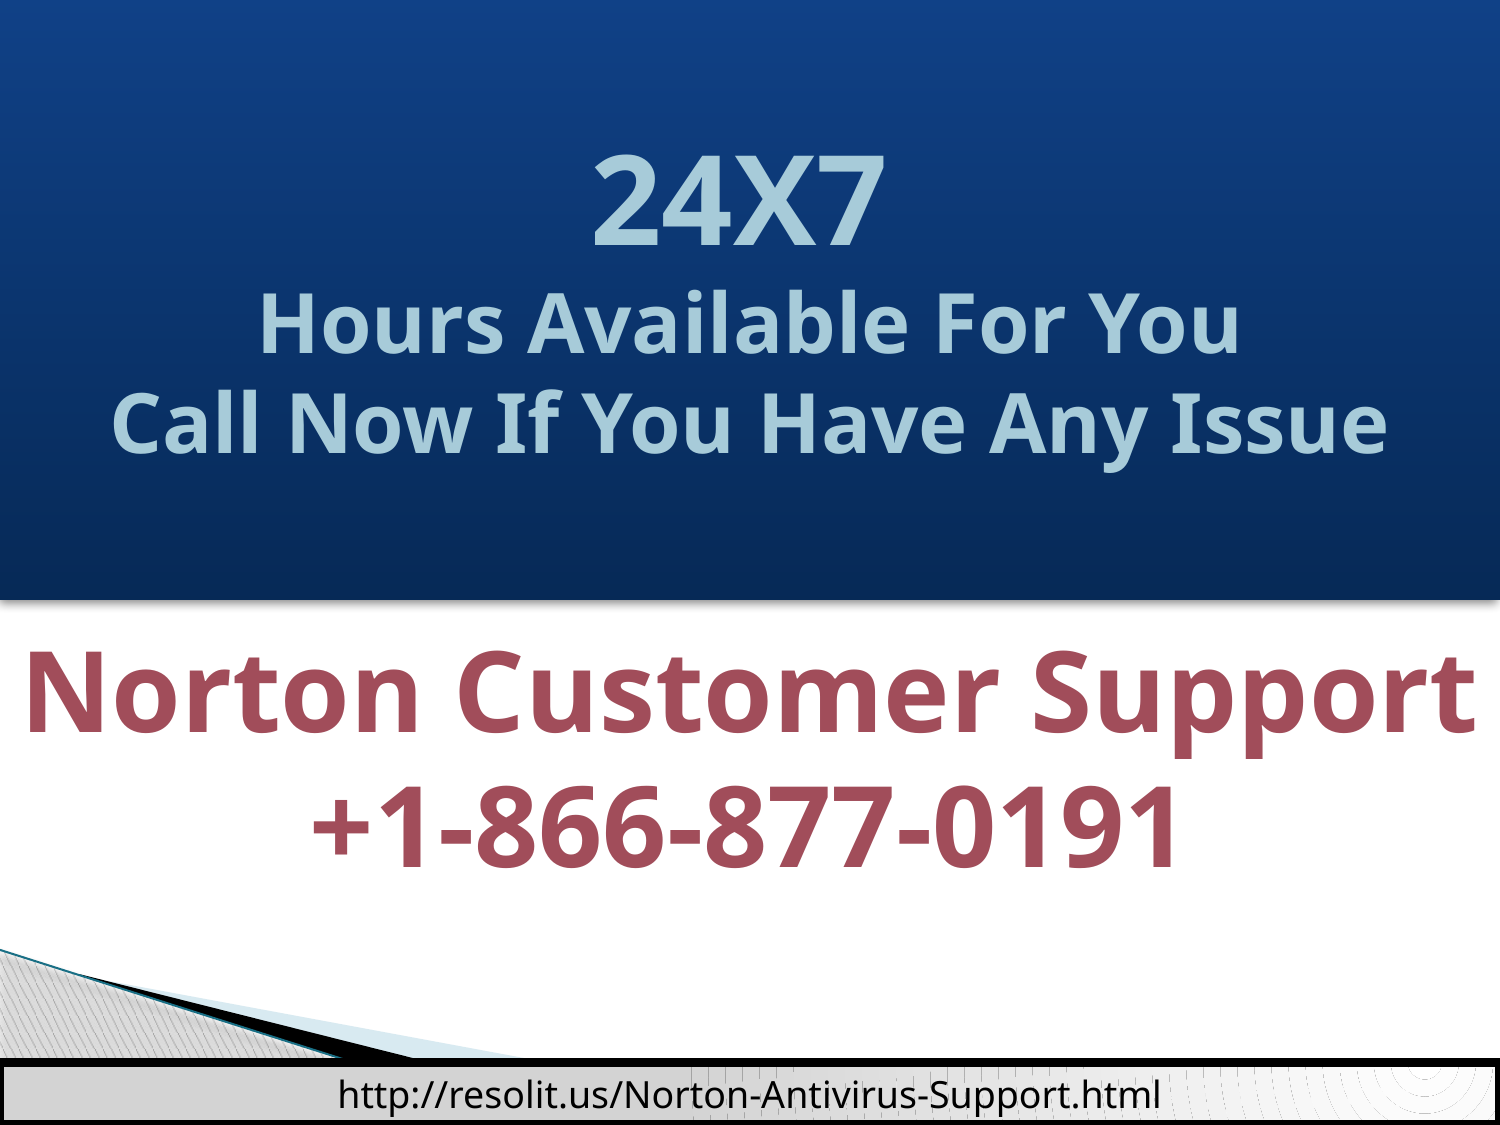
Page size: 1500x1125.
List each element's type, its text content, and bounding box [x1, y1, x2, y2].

text_box http://resolit.us/Norton-Antivirus-Support.html [0, 1058, 1500, 1125]
text_box Norton Customer Support +1-866-877-0191 [0, 612, 1500, 898]
text_box 24X7 Hours Available For You Call Now If You Have Any Issue [0, 0, 1500, 600]
